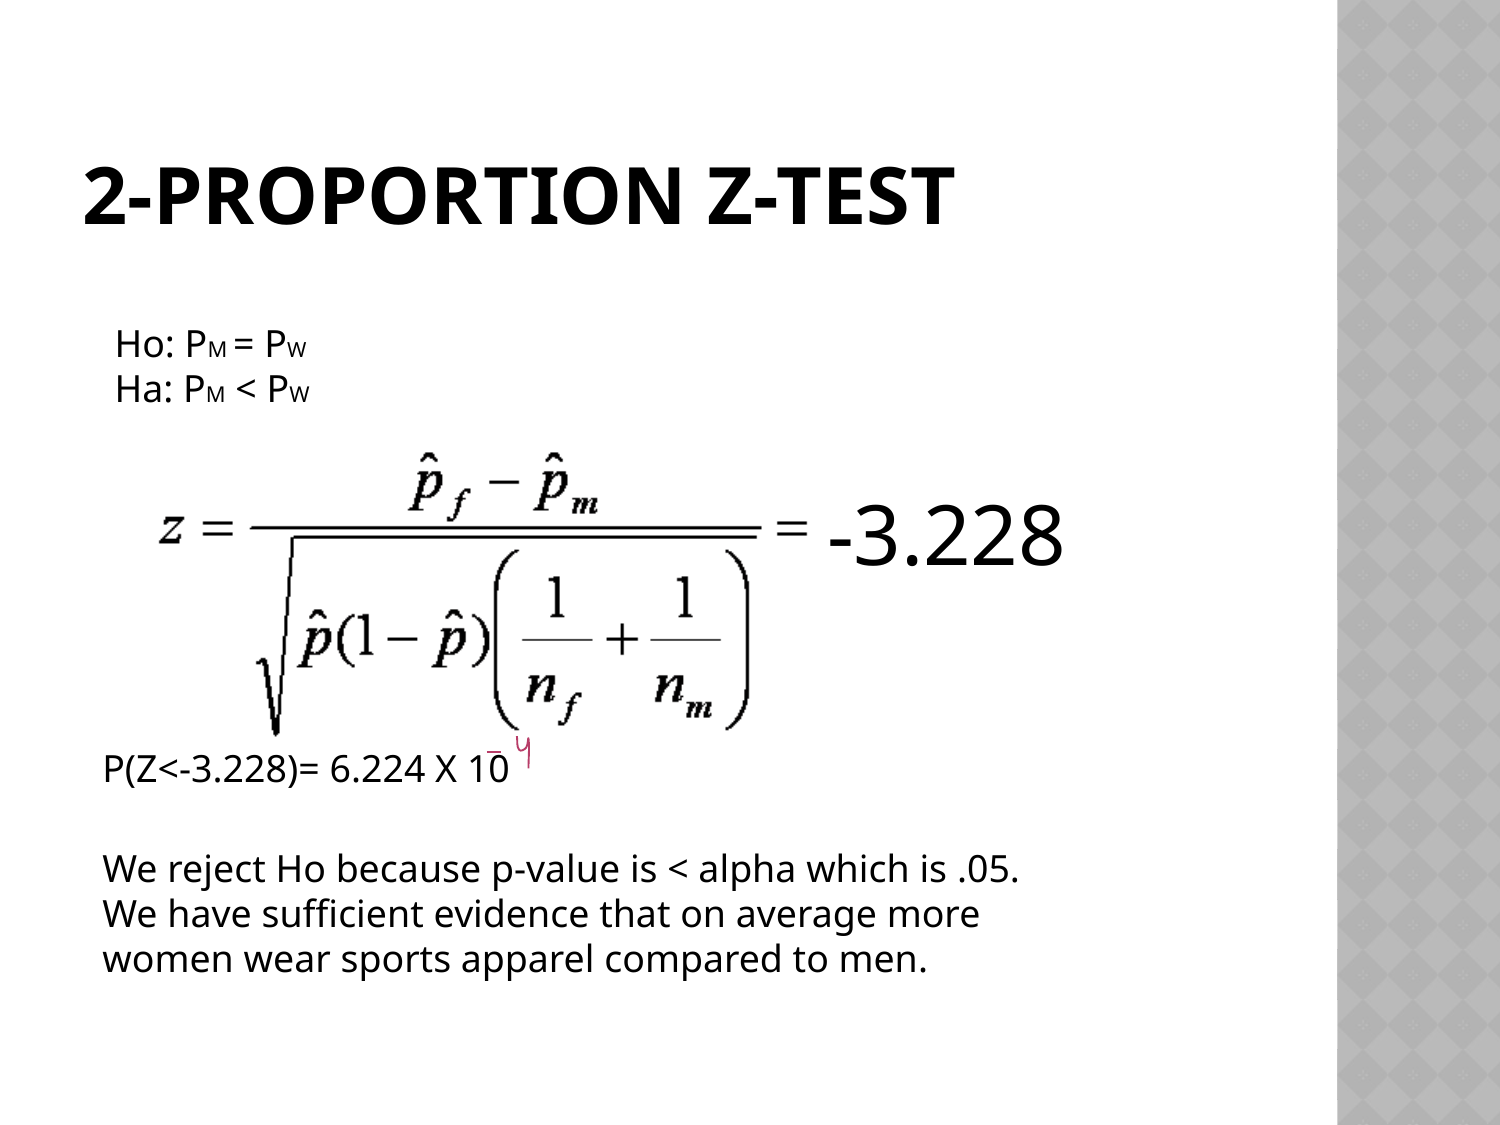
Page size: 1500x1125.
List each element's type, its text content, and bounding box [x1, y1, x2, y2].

text_box Ho: PM = PW Ha: PM < PW [99, 312, 850, 418]
text_box -3.228 [819, 474, 1263, 590]
picture [149, 437, 815, 754]
title 2-Proportion z-test [75, 52, 1263, 240]
text_box We reject Ho because p-value is < alpha which is .05. We have sufficient evidence that on average more women wear sports apparel compared to men. [87, 837, 1063, 988]
text_box P(Z<-3.228)= 6.224 X 10 [87, 737, 725, 798]
